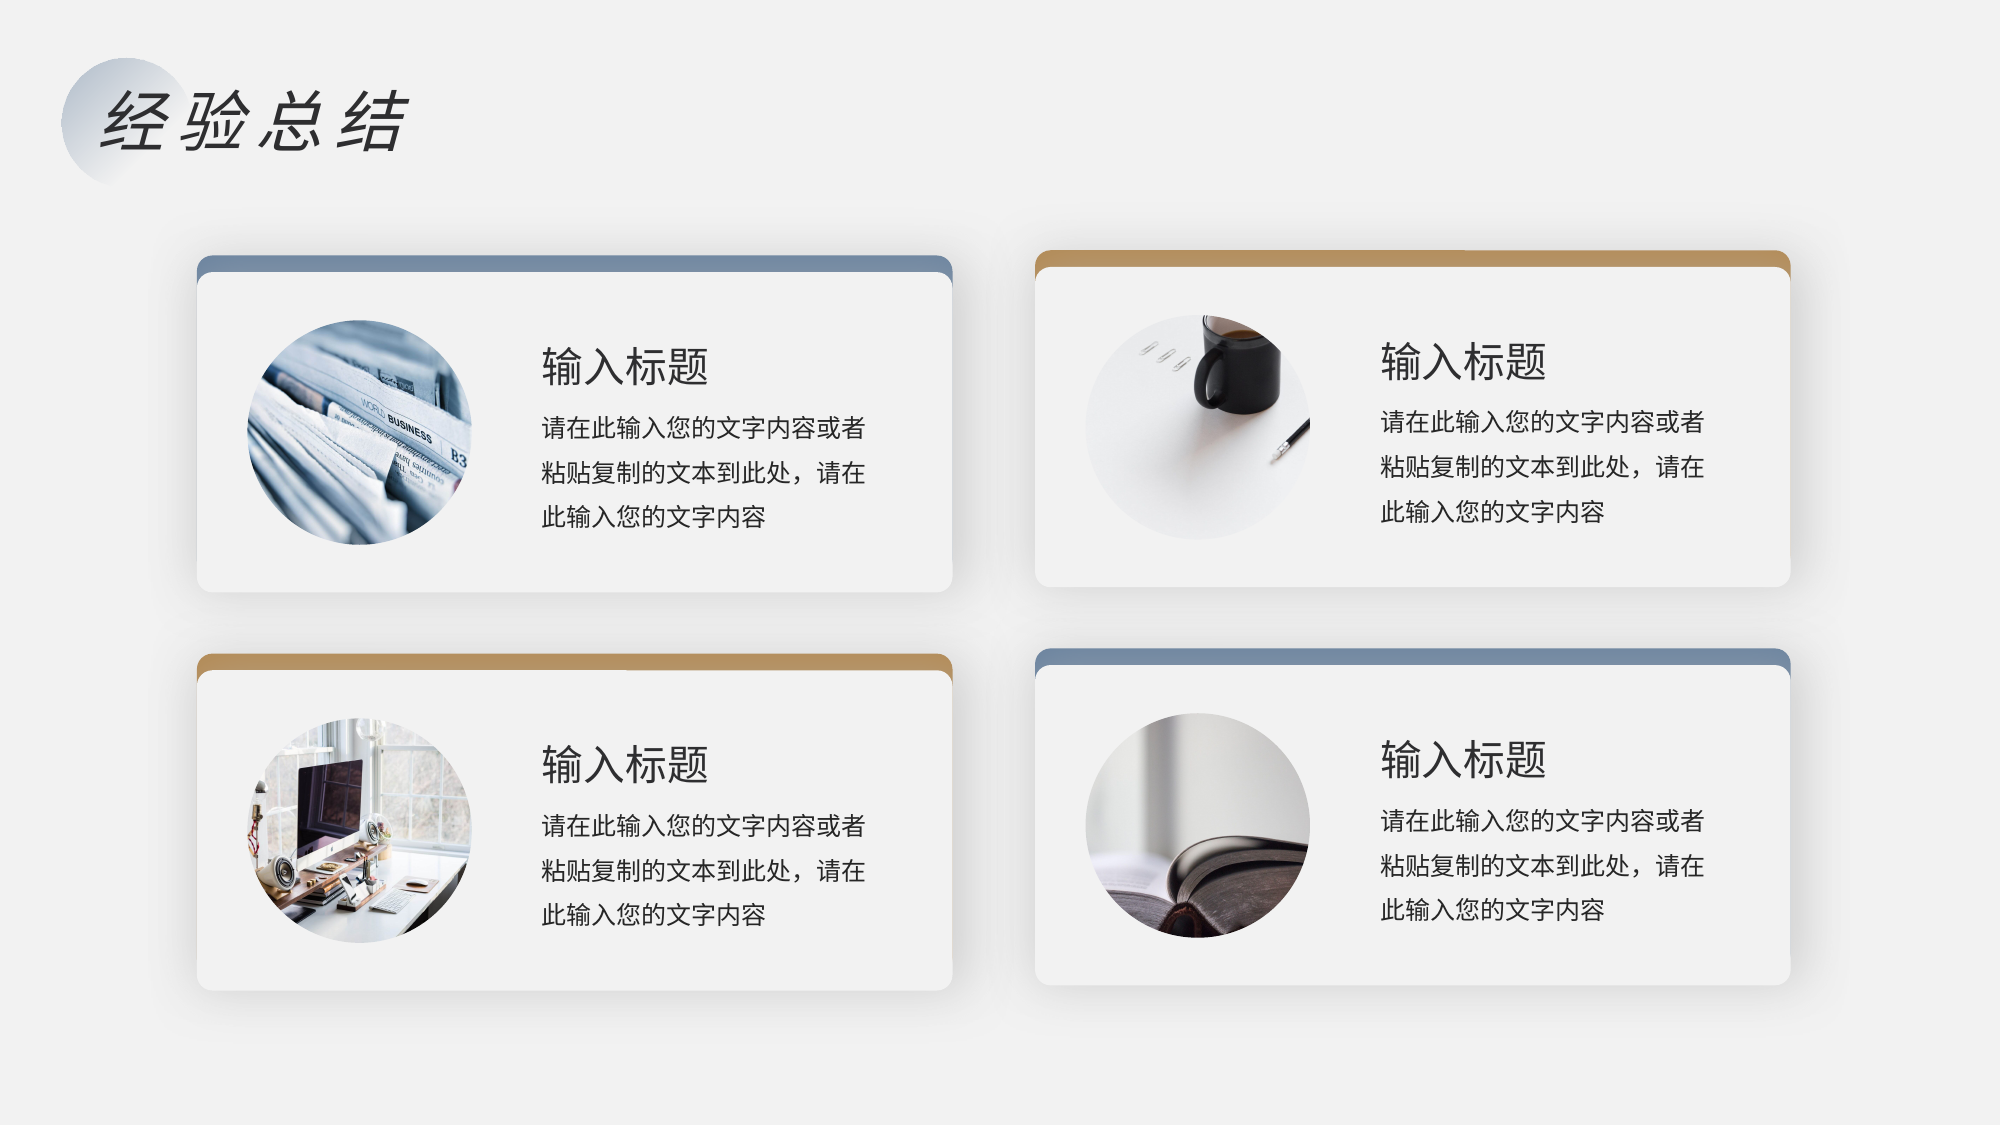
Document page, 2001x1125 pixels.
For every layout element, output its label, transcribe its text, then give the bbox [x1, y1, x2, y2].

text_box [60, 73, 175, 189]
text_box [1035, 648, 1791, 986]
text_box 经验总结 [82, 72, 553, 168]
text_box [196, 653, 953, 991]
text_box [1035, 250, 1791, 588]
text_box [83, 56, 170, 72]
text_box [196, 255, 953, 593]
